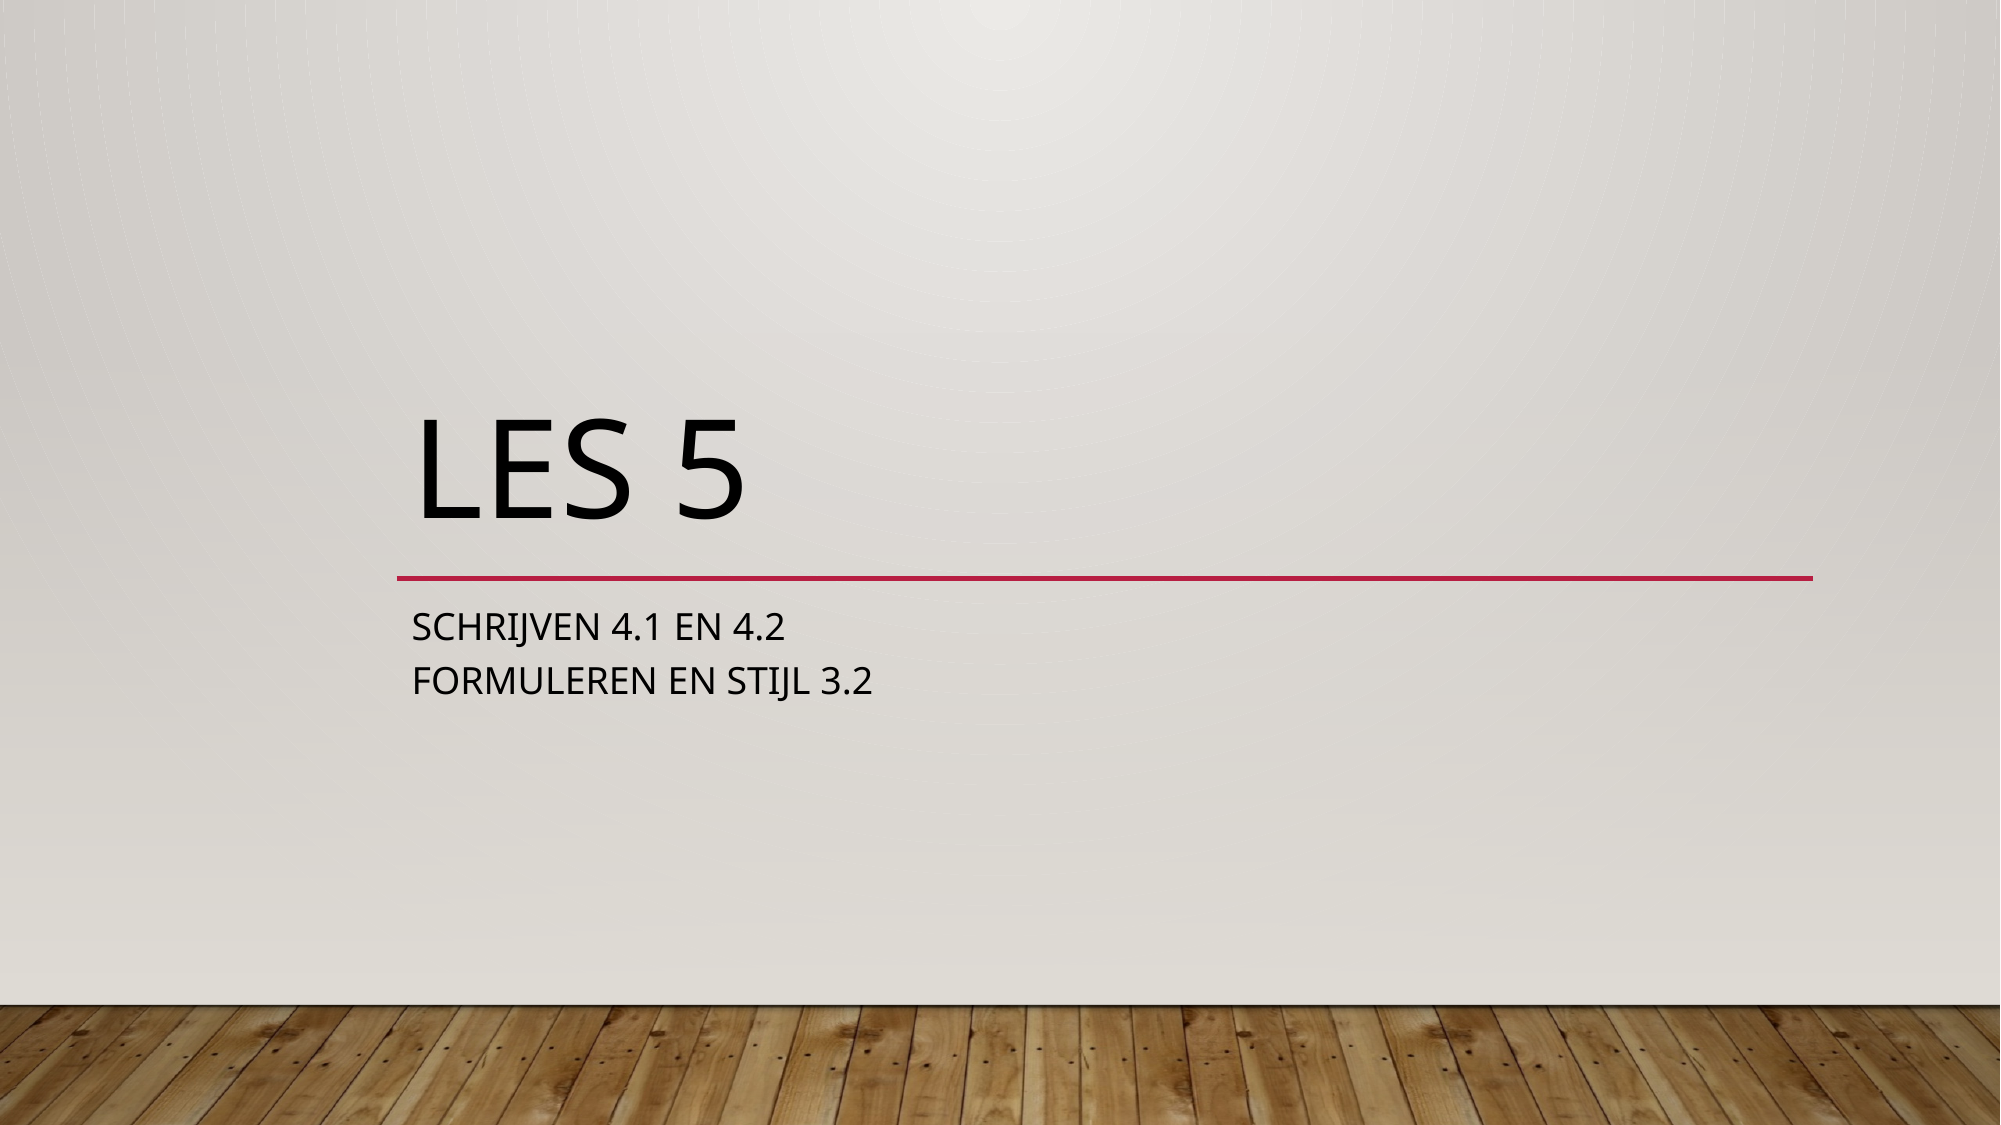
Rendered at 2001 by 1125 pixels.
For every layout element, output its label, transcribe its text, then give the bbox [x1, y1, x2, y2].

title Les 5 [396, 131, 1814, 549]
picture [0, 1005, 2000, 1125]
subtitle Schrijven 4.1 en 4.2 Formuleren en stijl 3.2 [396, 579, 1814, 740]
